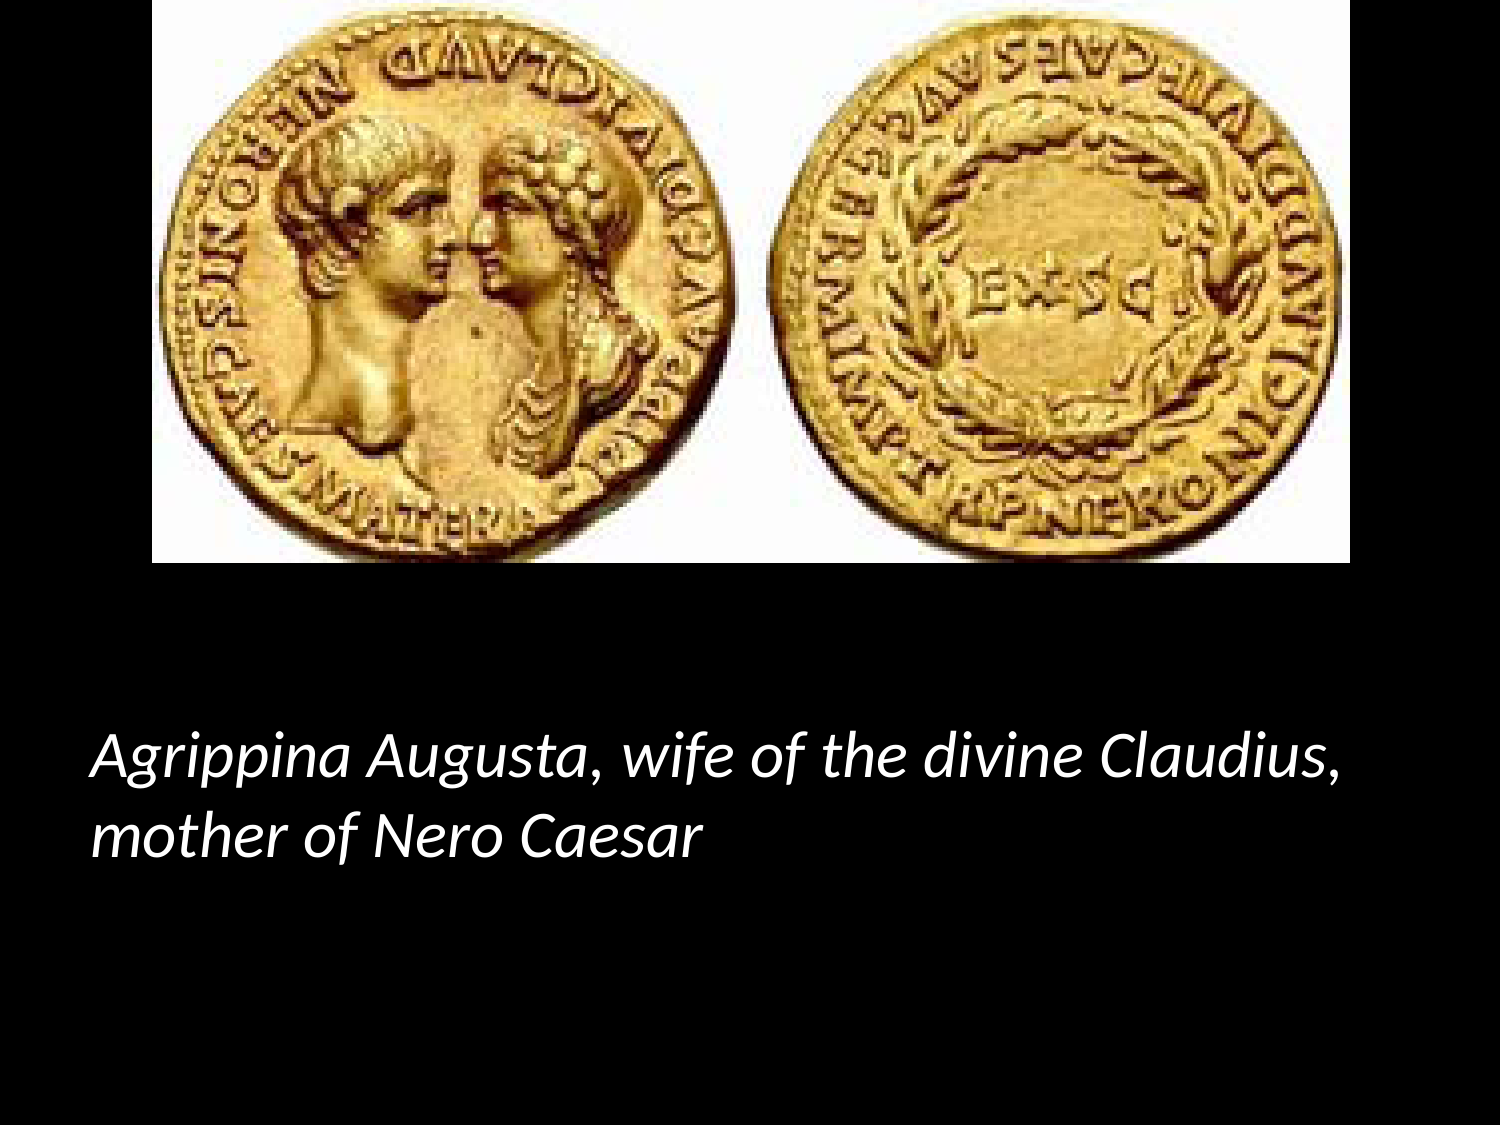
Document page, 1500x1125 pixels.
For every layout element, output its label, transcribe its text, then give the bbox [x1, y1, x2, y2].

picture [152, 0, 1350, 563]
list Agrippina Augusta, wife of the divine Claudius, mother of Nero Caesar [74, 702, 1426, 1044]
